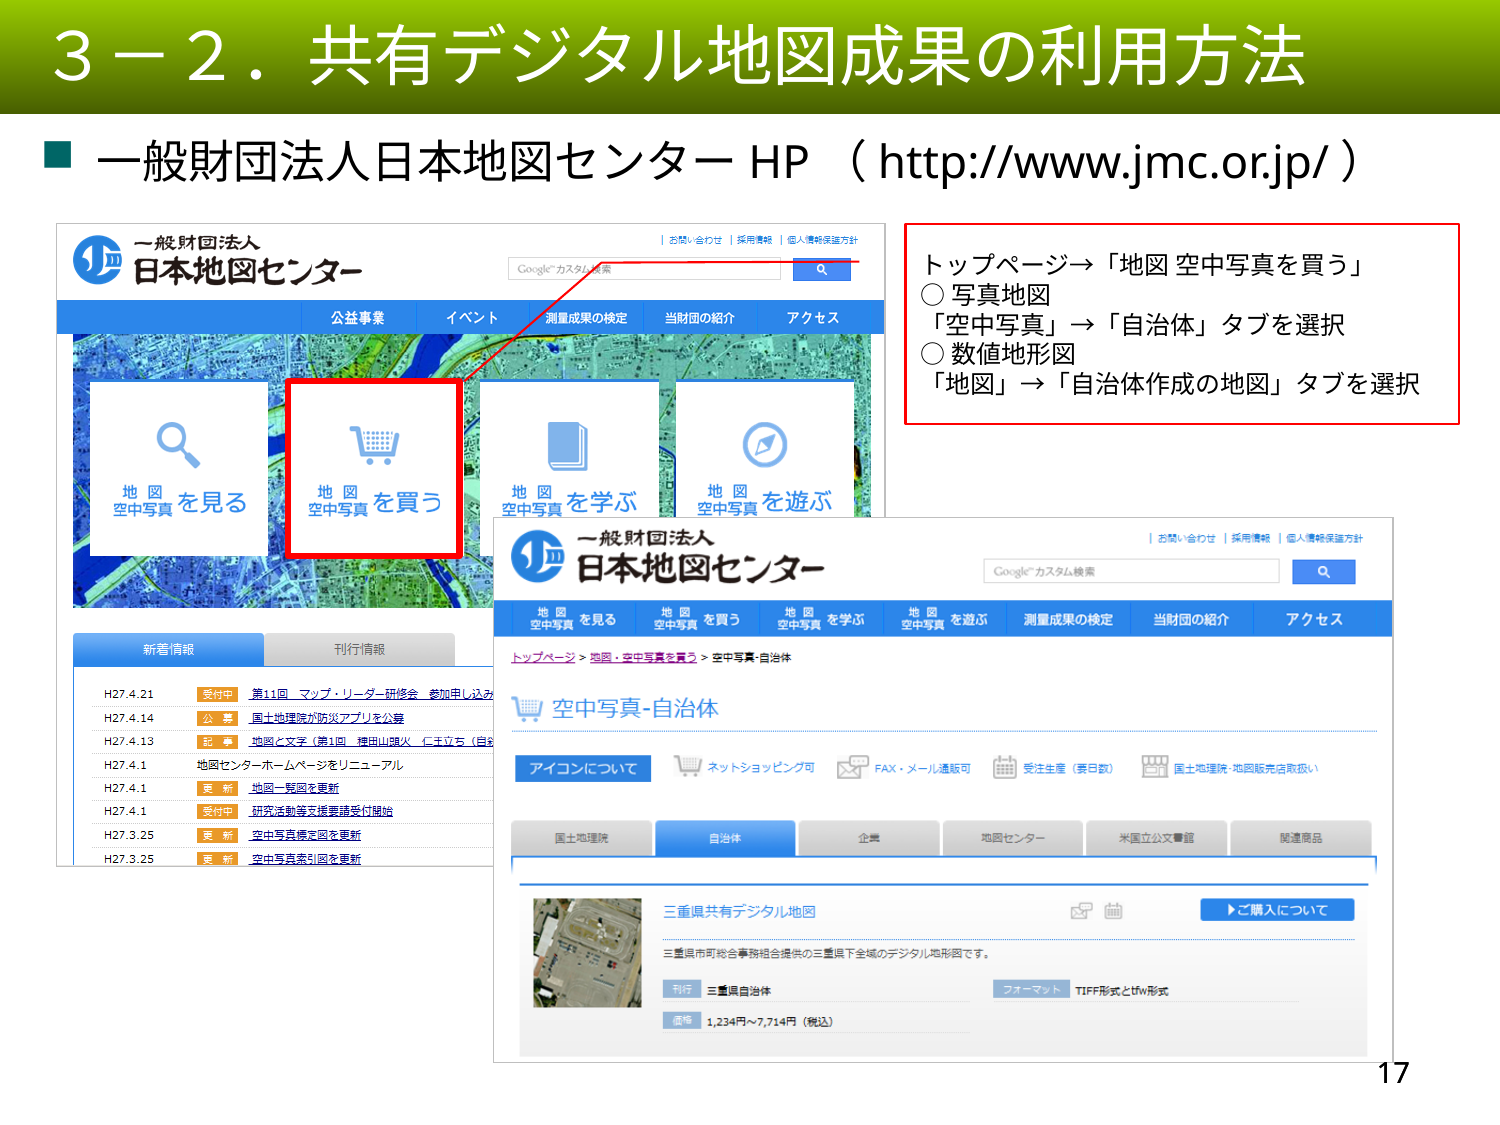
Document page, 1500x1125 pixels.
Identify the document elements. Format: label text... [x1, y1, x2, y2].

text_box 16 [1074, 1069, 1425, 1103]
title ３－２．共有デジタル地図成果の利用方法 [25, 12, 1471, 96]
text_box 一般財団法人日本地図センターHP（http://www.jmc.or.jp/） [25, 125, 1487, 217]
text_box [57, 223, 1460, 1063]
